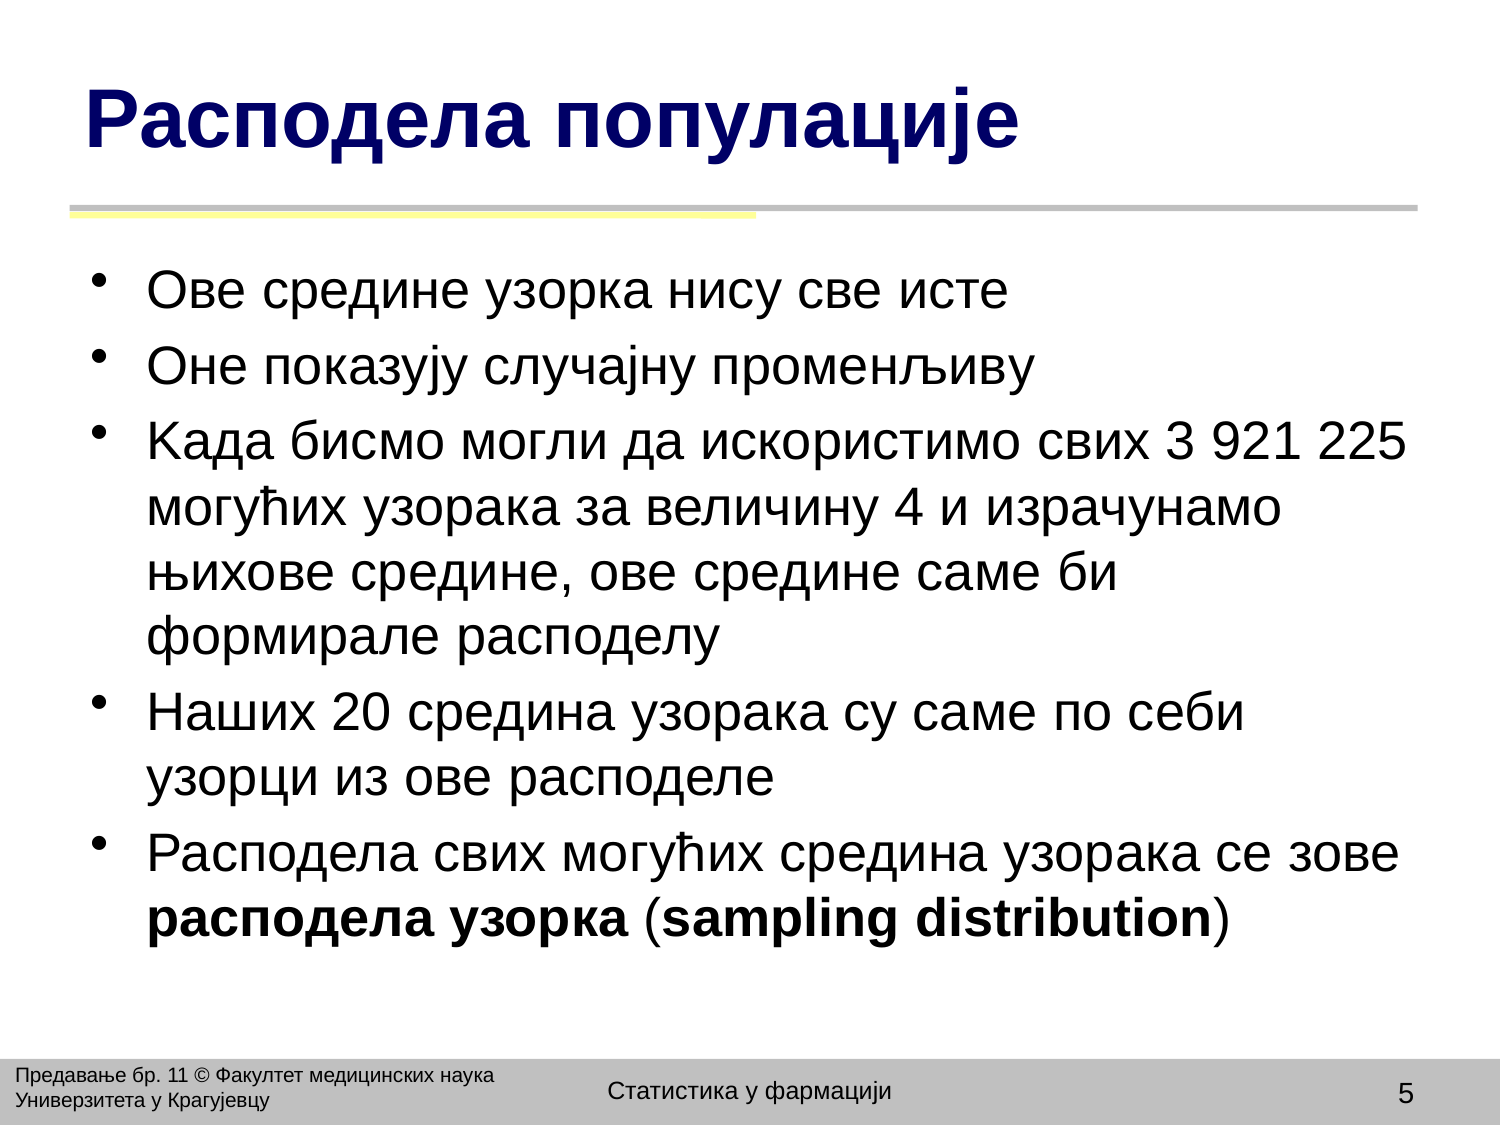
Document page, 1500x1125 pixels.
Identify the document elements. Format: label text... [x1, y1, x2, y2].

slide_number Предавање бр. 11 © Факултет медицинских наука Универзитета у Крагујевцу [0, 1053, 622, 1108]
footer Статистика у фармацији [512, 1066, 988, 1125]
list Ове средине узорка нису све исте Оне показују случајну променљиву Kада бисмо могли да искористимо свих 3 921 225 могућих узорака за величину 4 и израчунамо њихове средине, ове средине саме би формирале расподелу Наших 20 средина узорака су саме по себи узорци из ове расподеле Расподела свих могућих средина узорака се зове расподела узорка (sampling distribution) [74, 246, 1426, 1023]
title Расподела популације [69, 19, 1426, 208]
slide_number 5 [1079, 1066, 1430, 1125]
